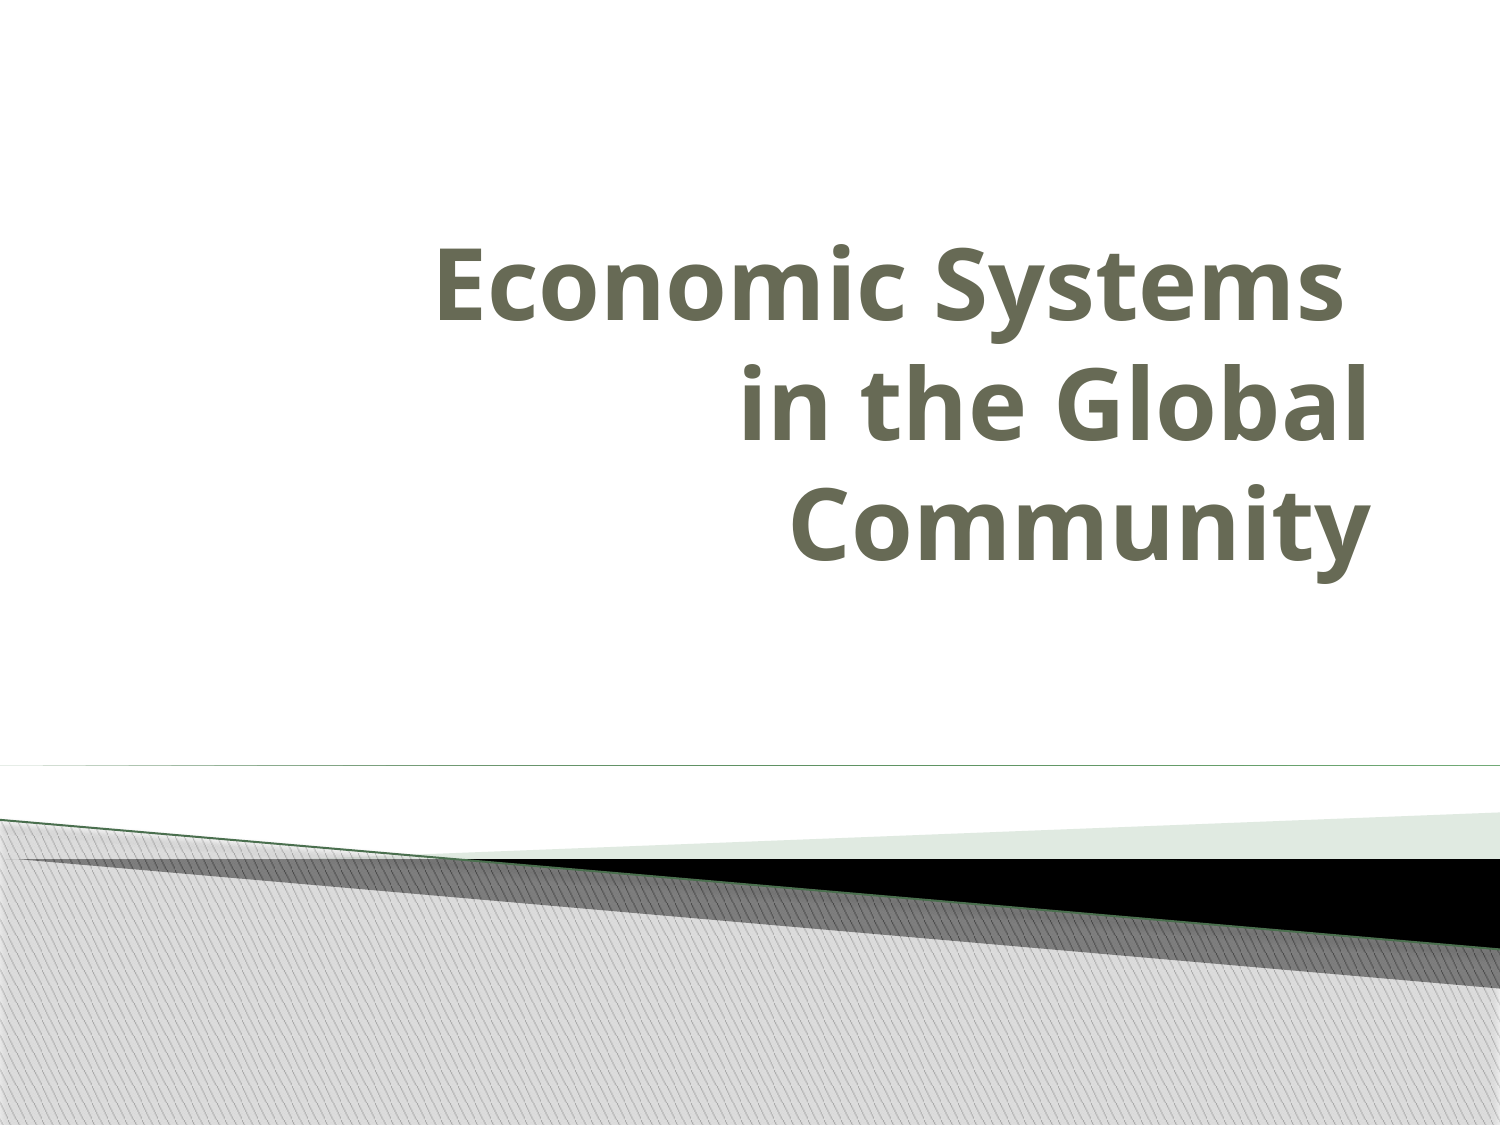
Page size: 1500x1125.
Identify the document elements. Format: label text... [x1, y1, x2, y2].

title Economic Systems in the Global Community [112, 287, 1388, 588]
picture [5, 859, 1500, 989]
